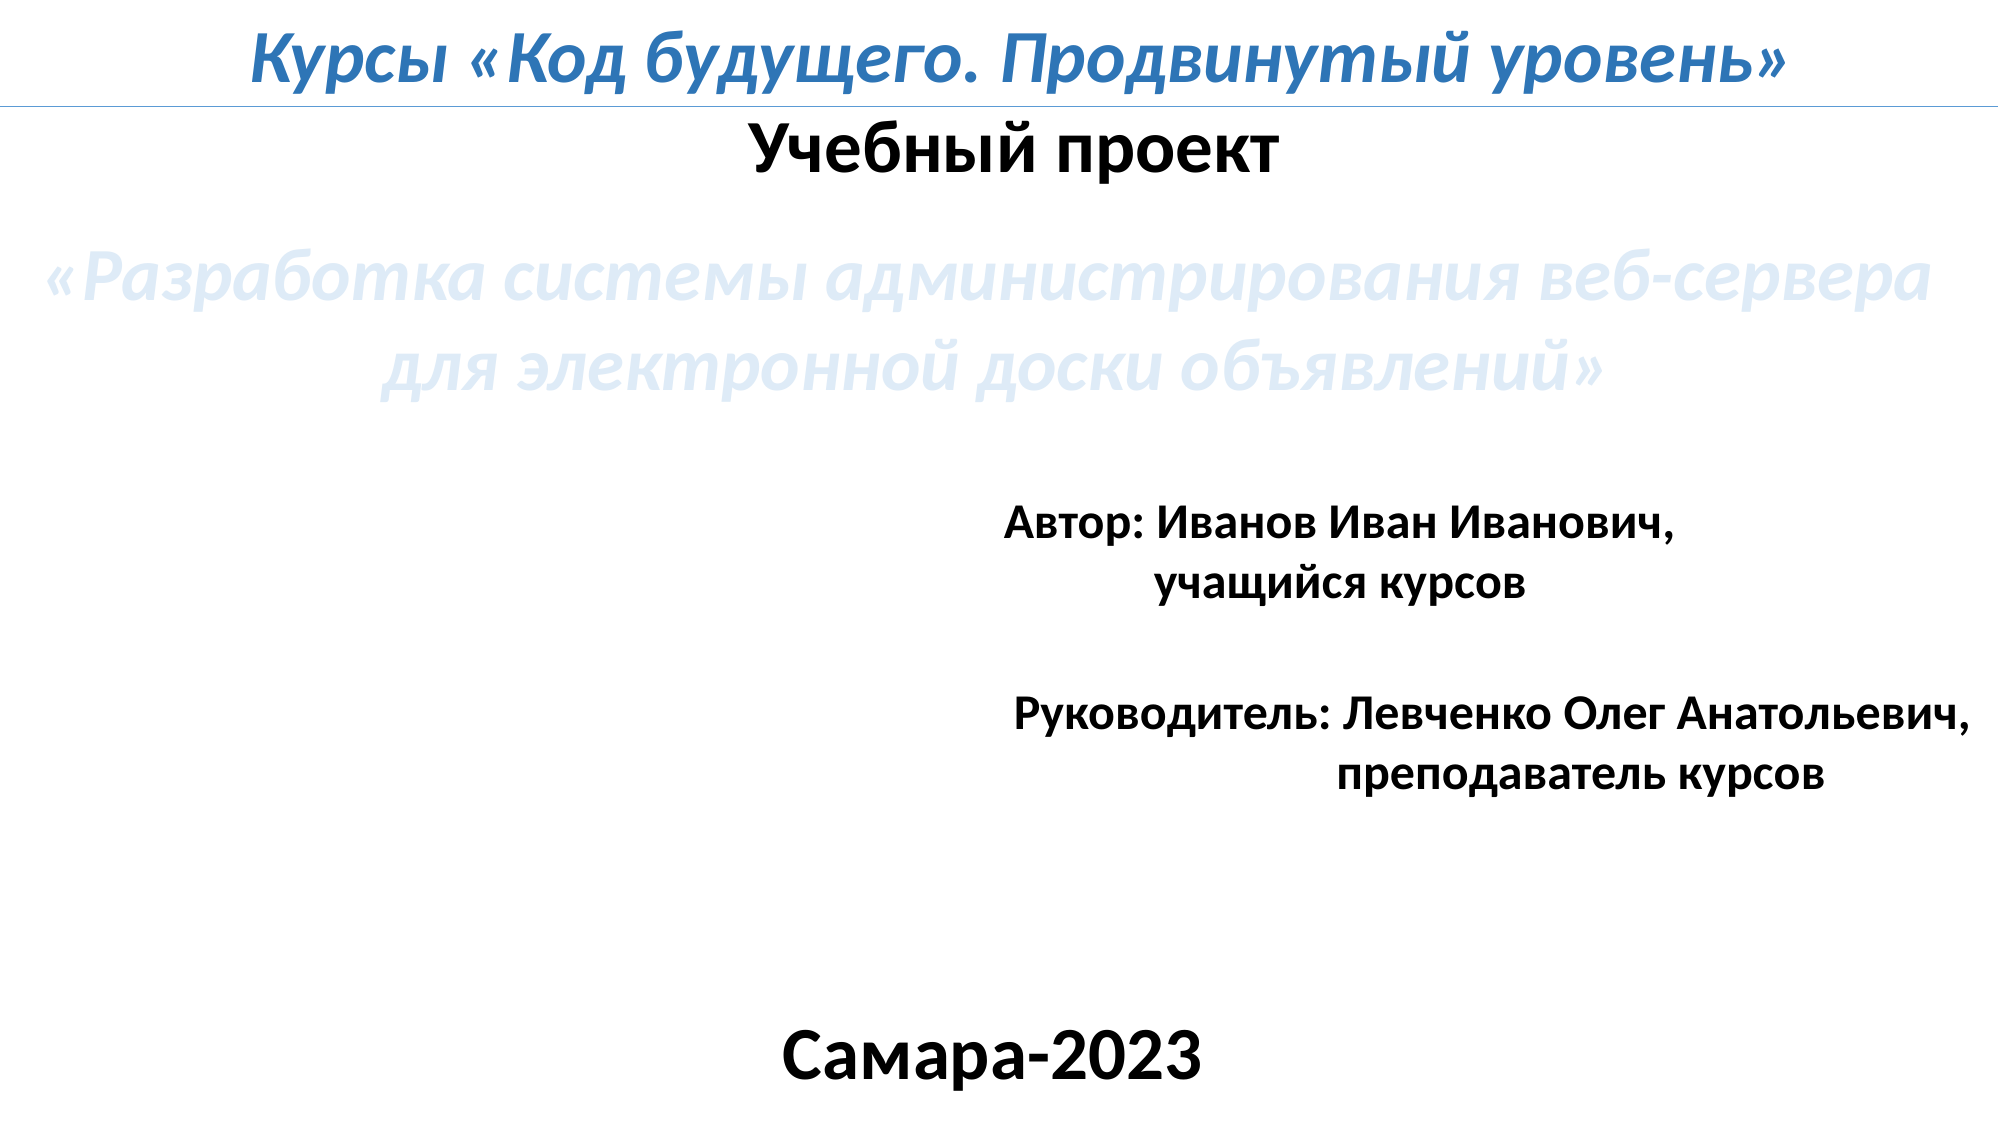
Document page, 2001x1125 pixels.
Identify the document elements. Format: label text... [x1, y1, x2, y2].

text_box Самара-2023 [750, 996, 1218, 1102]
text_box Курсы «Код будущего. Продвинутый уровень» Учебный проект [217, 107, 1811, 195]
text_box Руководитель: Левченко Олег Анатольевич, преподаватель курсов [999, 671, 1987, 807]
text_box Курсы «Код будущего. Продвинутый уровень» Учебный проект [217, 0, 1811, 106]
text_box Автор: Иванов Иван Иванович, учащийся курсов [989, 481, 1691, 617]
text_box «Разработка системы администрирования веб-сервера для электронной доски объявлений» [12, 217, 1982, 413]
